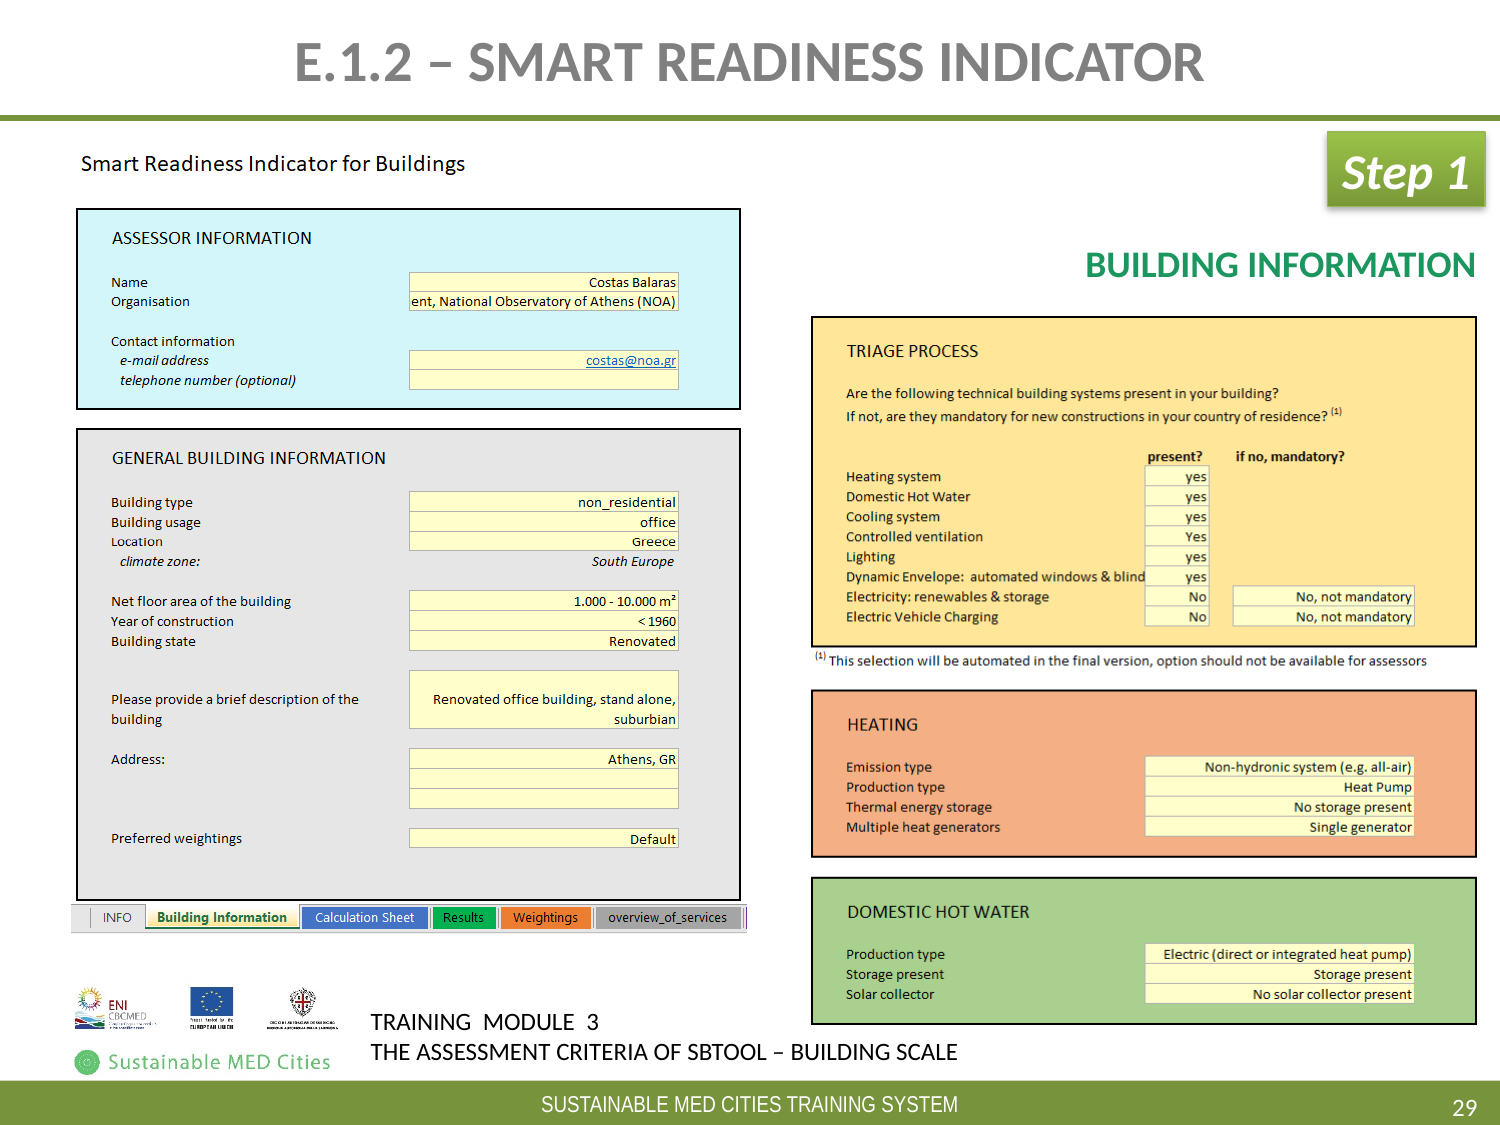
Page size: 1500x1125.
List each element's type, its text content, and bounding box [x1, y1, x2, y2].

text_box Step 1 [1327, 131, 1486, 207]
picture [62, 978, 356, 1080]
slide_number 29 [1142, 1076, 1493, 1125]
text_box BUILDING INFORMATION [1070, 232, 1492, 292]
picture [71, 145, 748, 935]
title E.1.2 – SMART READINESS INDICATOR [0, 0, 1500, 117]
picture [804, 311, 1481, 1032]
